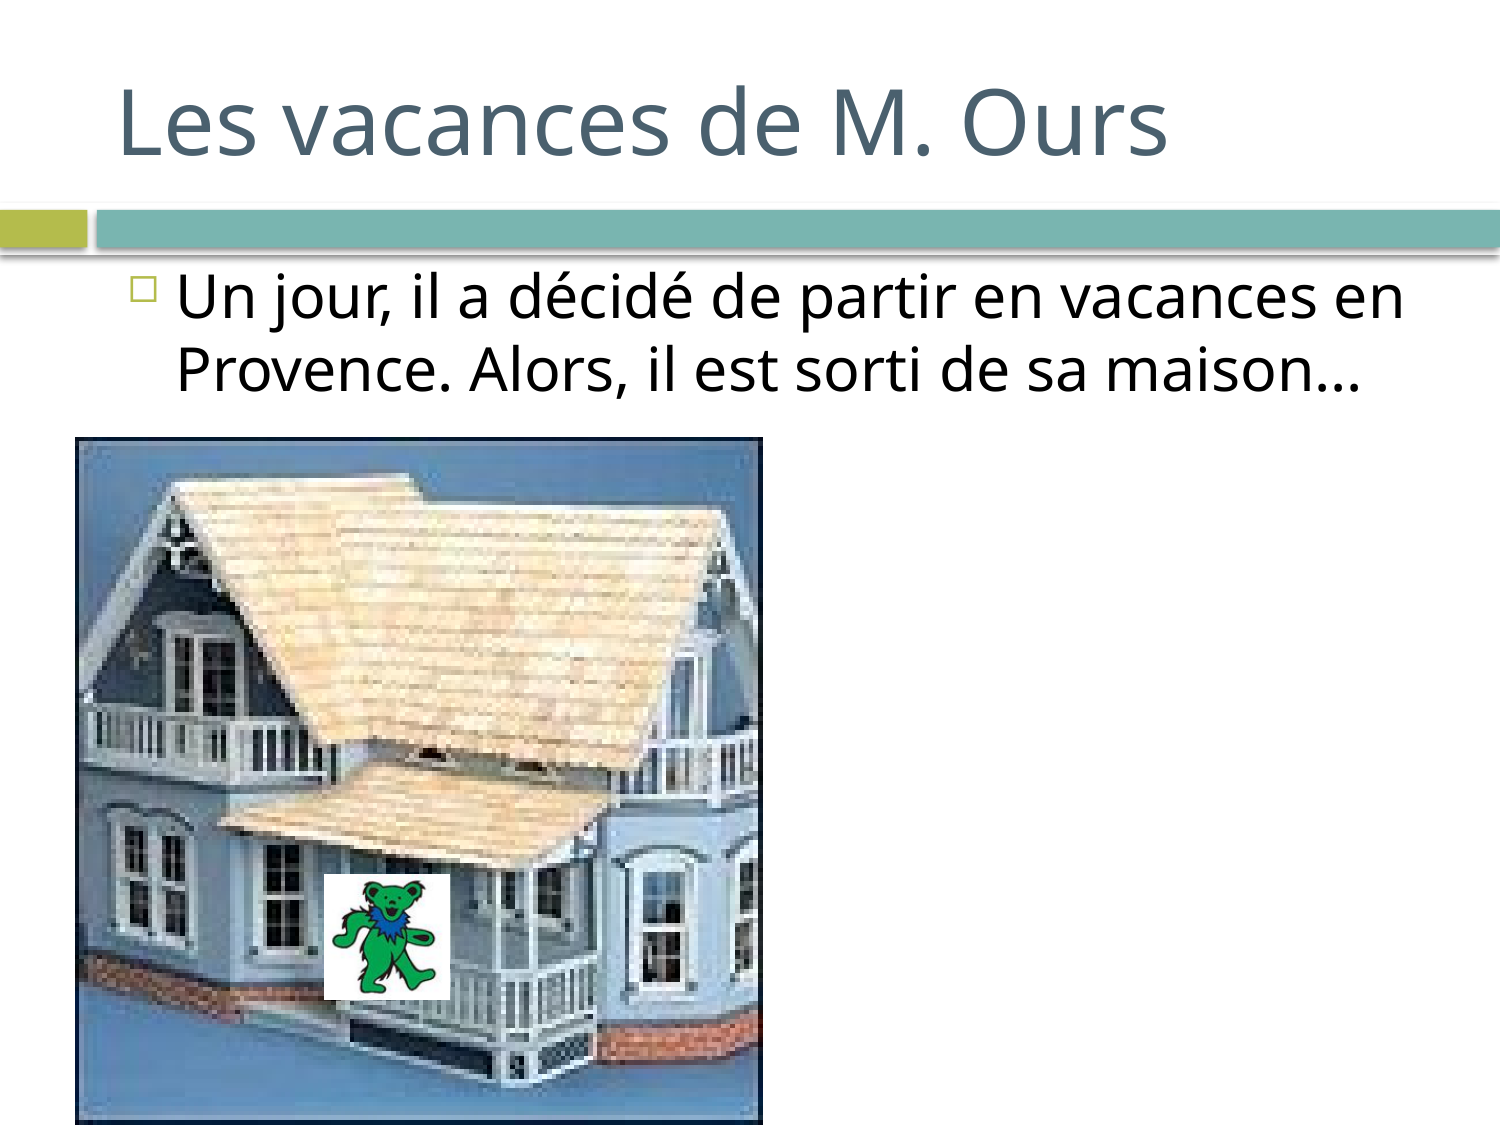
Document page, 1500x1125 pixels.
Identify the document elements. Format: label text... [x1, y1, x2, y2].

list Un jour, il a décidé de partir en vacances en Provence. Alors, il est sorti de sa maison... [112, 249, 1463, 475]
title Les vacances de M. Ours [100, 37, 1438, 200]
picture [74, 437, 763, 1125]
